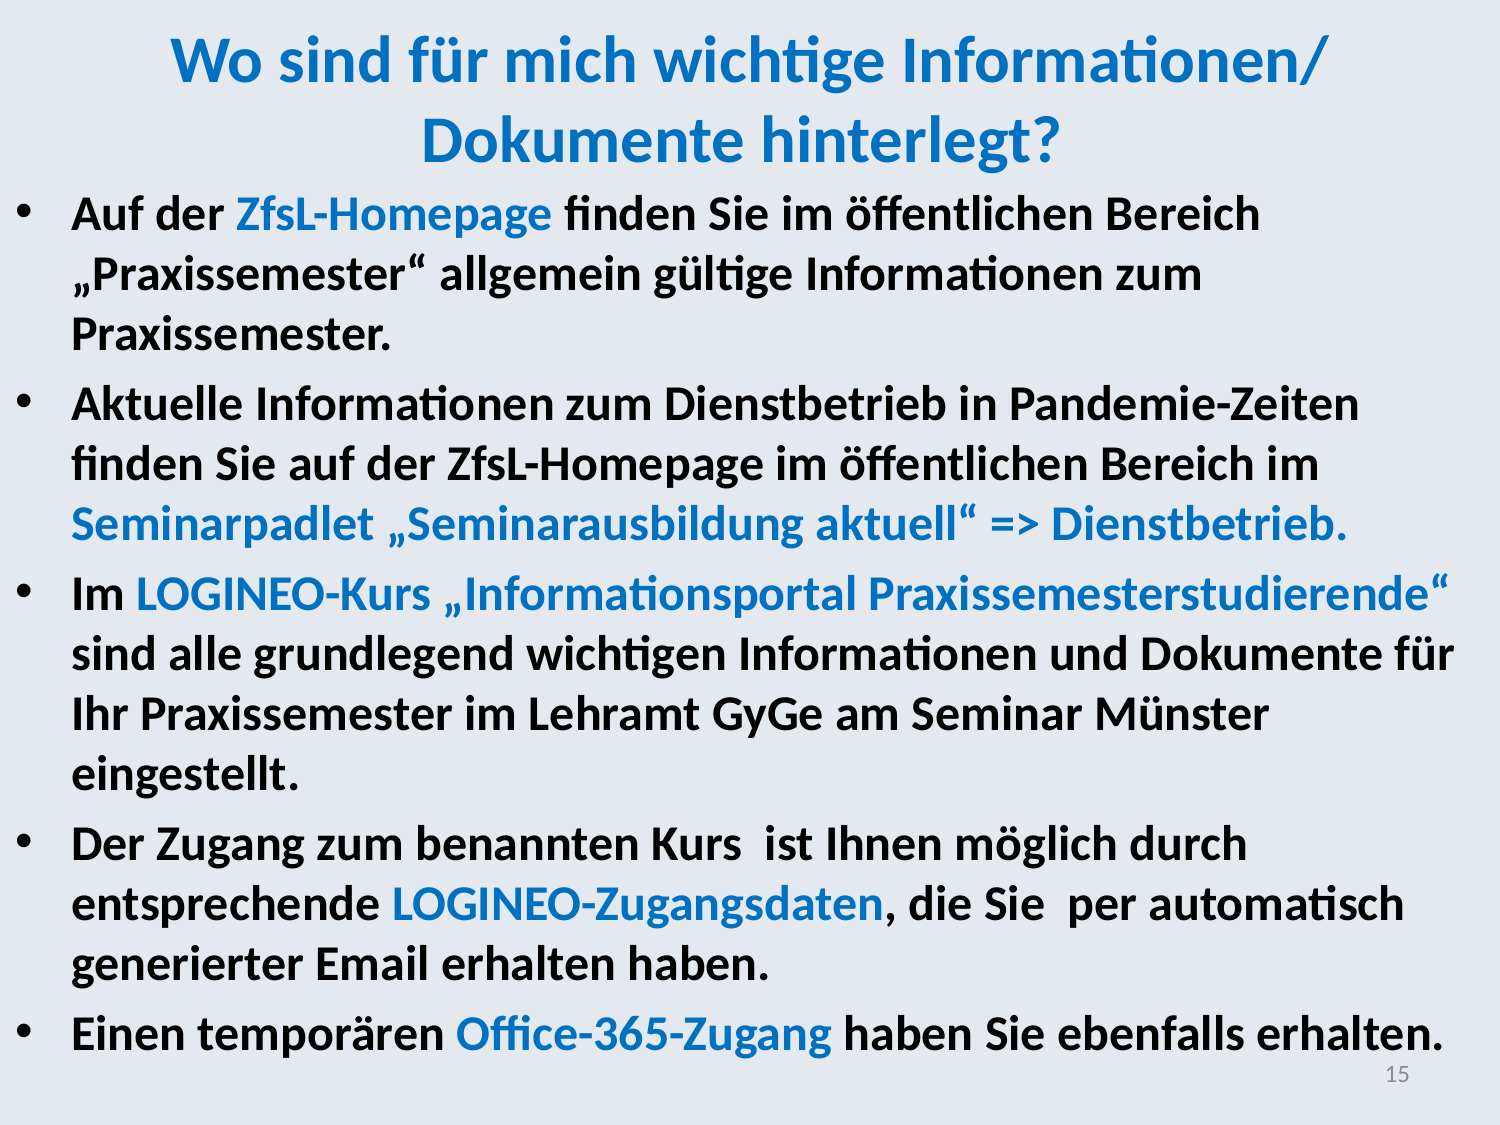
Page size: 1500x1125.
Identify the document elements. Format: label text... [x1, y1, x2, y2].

slide_number 15 [1074, 1042, 1425, 1103]
list Auf der ZfsL-Homepage finden Sie im öffentlichen Bereich „Praxissemester“ allgemein gültige Informationen zum Praxissemester. Aktuelle Informationen zum Dienstbetrieb in Pandemie-Zeiten finden Sie auf der ZfsL-Homepage im öffentlichen Bereich im Seminarpadlet „Seminarausbildung aktuell“ => Dienstbetrieb. Im LOGINEO-Kurs „Informationsportal Praxissemesterstudierende“ sind alle grundlegend wichtigen Informationen und Dokumente für Ihr Praxissemester im Lehramt GyGe am Seminar Münster eingestellt. Der Zugang zum benannten Kurs ist Ihnen möglich durch entsprechende LOGINEO-Zugangsdaten, die Sie per automatisch generierter Email erhalten haben. Einen temporären Office-365-Zugang haben Sie ebenfalls erhalten. [0, 172, 1500, 1125]
title Wo sind für mich wichtige Informationen/ Dokumente hinterlegt? [75, 19, 1425, 172]
